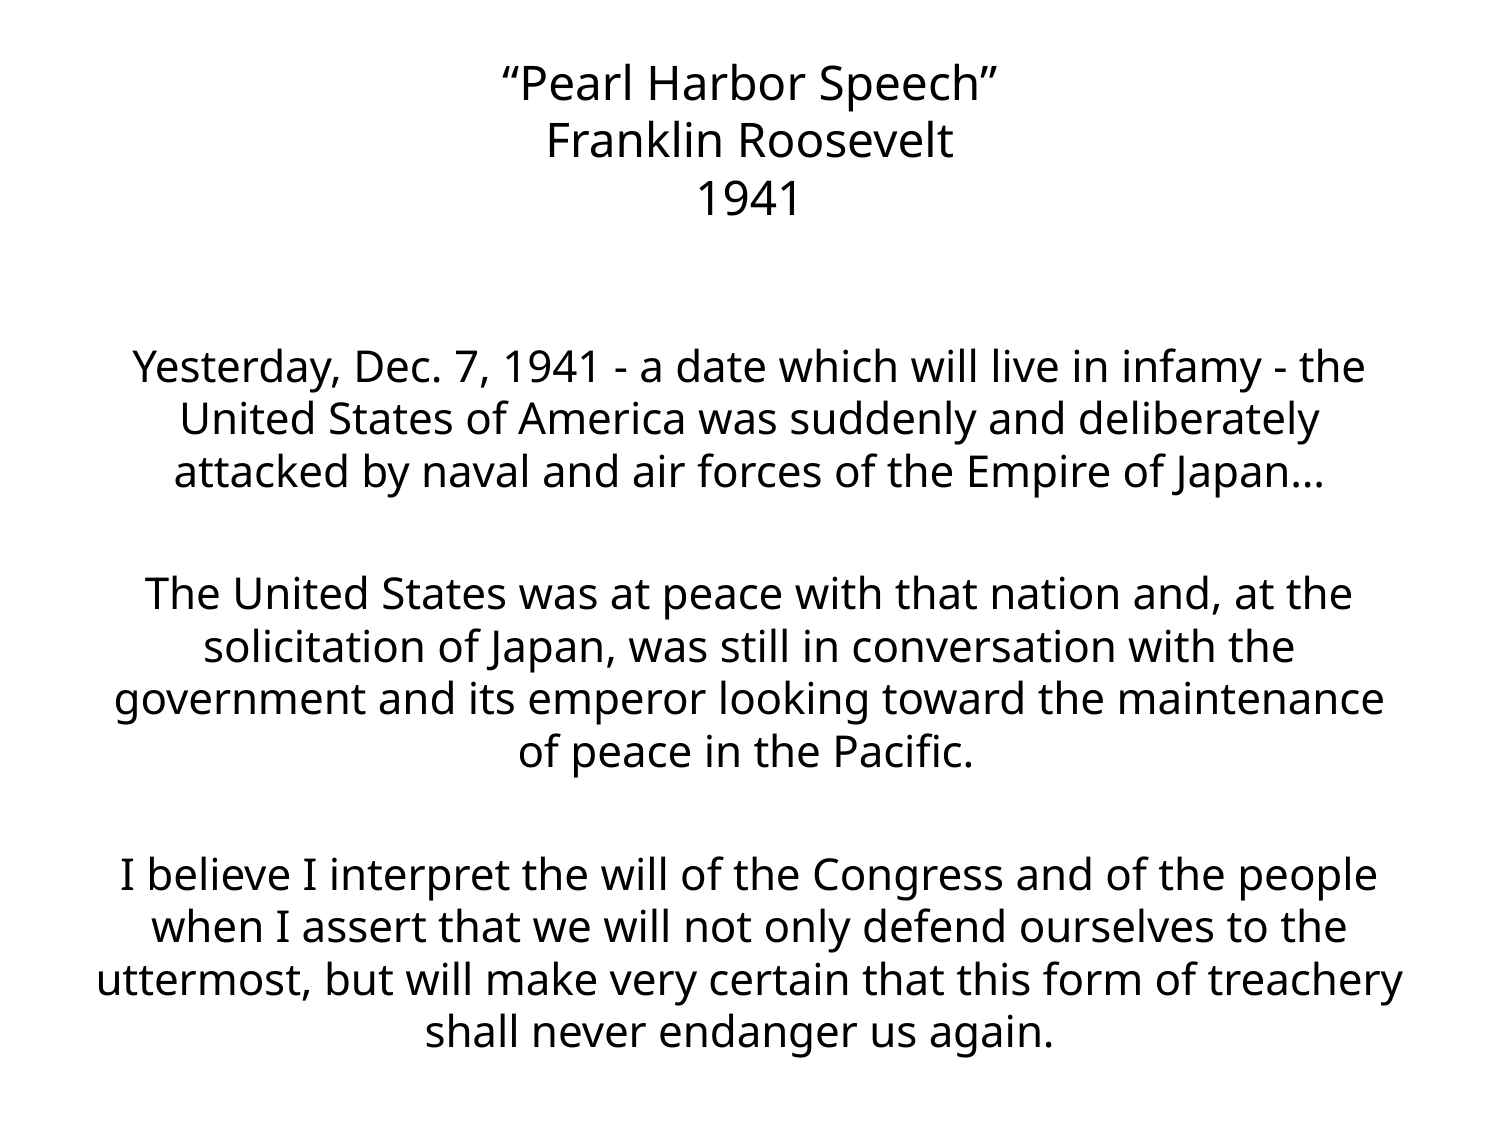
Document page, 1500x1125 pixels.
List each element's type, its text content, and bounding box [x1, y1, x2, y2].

title “Pearl Harbor Speech” Franklin Roosevelt 1941 [75, 45, 1425, 233]
list Yesterday, Dec. 7, 1941 - a date which will live in infamy - the United States of America was suddenly and deliberately attacked by naval and air forces of the Empire of Japan… The United States was at peace with that nation and, at the solicitation of Japan, was still in conversation with the government and its emperor looking toward the maintenance of peace in the Pacific. I believe I interpret the will of the Congress and of the people when I assert that we will not only defend ourselves to the uttermost, but will make very certain that this form of treachery shall never endanger us again. [75, 330, 1425, 1074]
